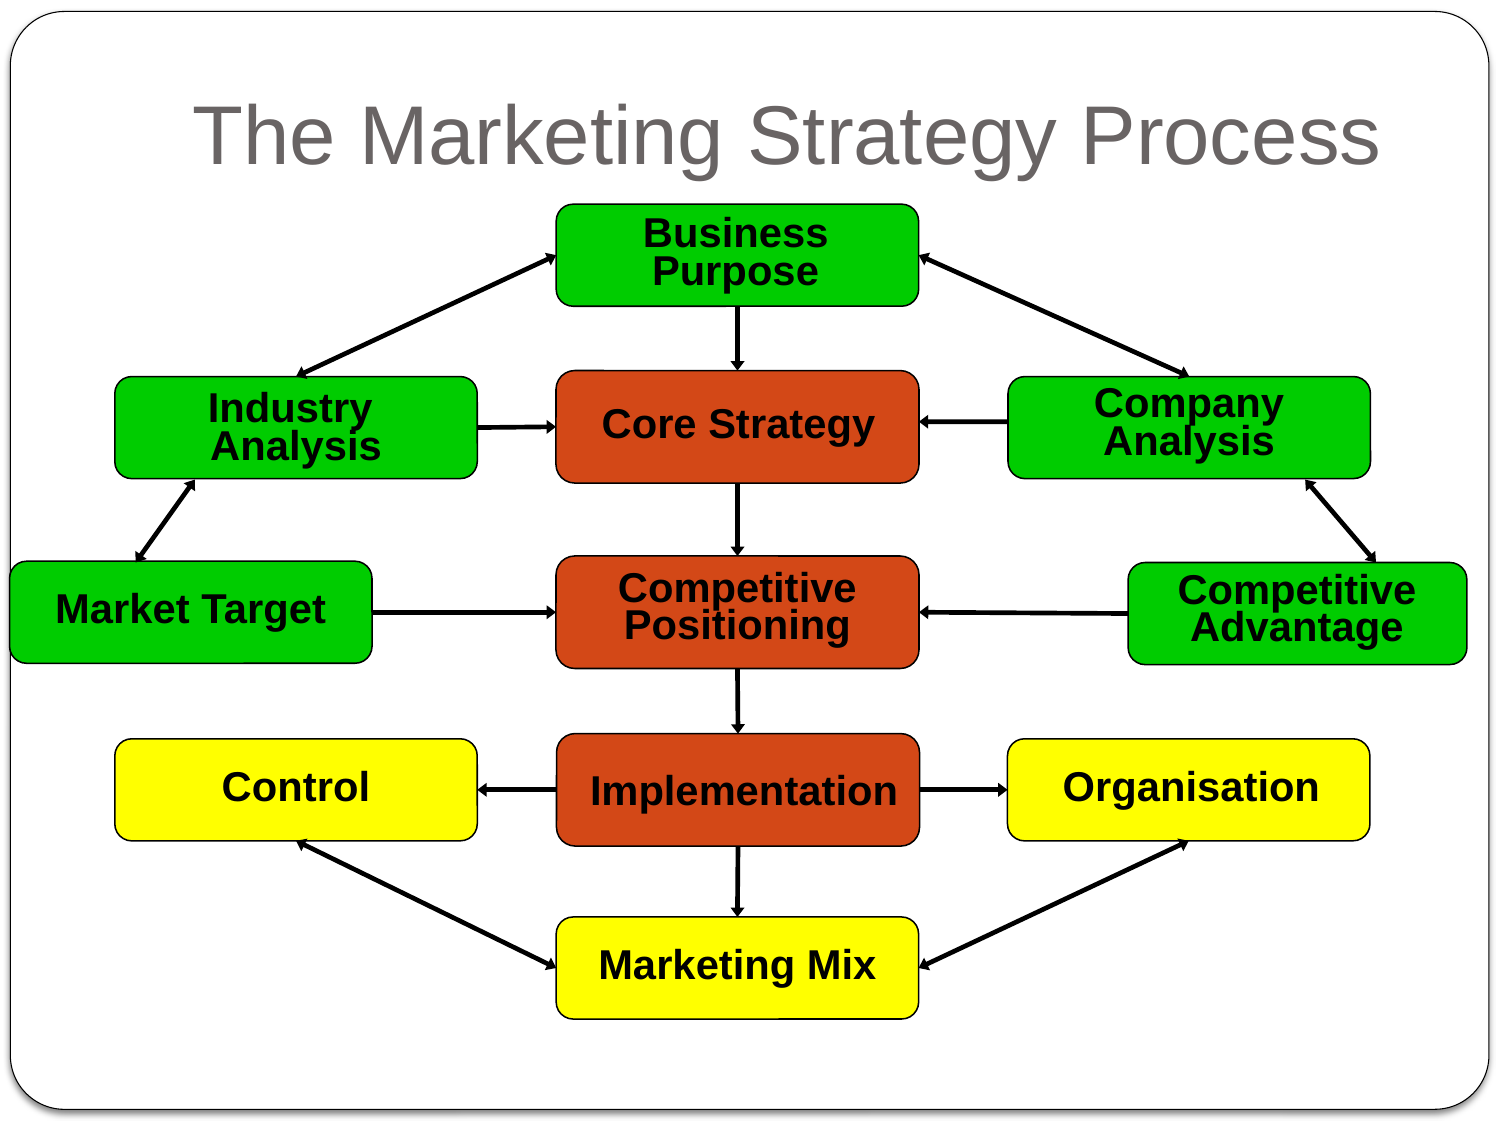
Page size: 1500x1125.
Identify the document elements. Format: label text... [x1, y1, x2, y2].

text_box [555, 555, 920, 669]
text_box [549, 976, 556, 995]
text_box [114, 738, 478, 841]
text_box [555, 370, 920, 426]
text_box Organisation [1012, 752, 1371, 818]
text_box [472, 387, 478, 474]
text_box [1007, 738, 1370, 841]
text_box [556, 974, 919, 1020]
text_box [1128, 562, 1467, 665]
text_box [295, 840, 557, 969]
text_box [563, 916, 912, 930]
text_box [556, 733, 920, 847]
title The Marketing Strategy Process [74, 8, 1500, 197]
text_box Marketing Mix [560, 930, 915, 996]
text_box Implementation [572, 756, 916, 822]
text_box [556, 204, 919, 307]
text_box [555, 431, 920, 484]
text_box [918, 254, 1190, 377]
text_box [135, 479, 196, 563]
text_box Control [180, 752, 412, 818]
text_box Business Purpose [585, 210, 887, 300]
text_box [9, 561, 373, 664]
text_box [918, 840, 1190, 969]
text_box [1305, 479, 1376, 563]
text_box Competitive Positioning [562, 565, 913, 655]
text_box [1008, 376, 1371, 479]
text_box Market Target [19, 574, 362, 640]
text_box Industry Analysis [121, 385, 472, 476]
text_box Competitive Advantage [1151, 566, 1443, 657]
text_box [114, 376, 293, 475]
text_box Company Analysis [1024, 380, 1354, 471]
text_box Core Strategy [558, 389, 919, 455]
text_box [295, 254, 557, 377]
